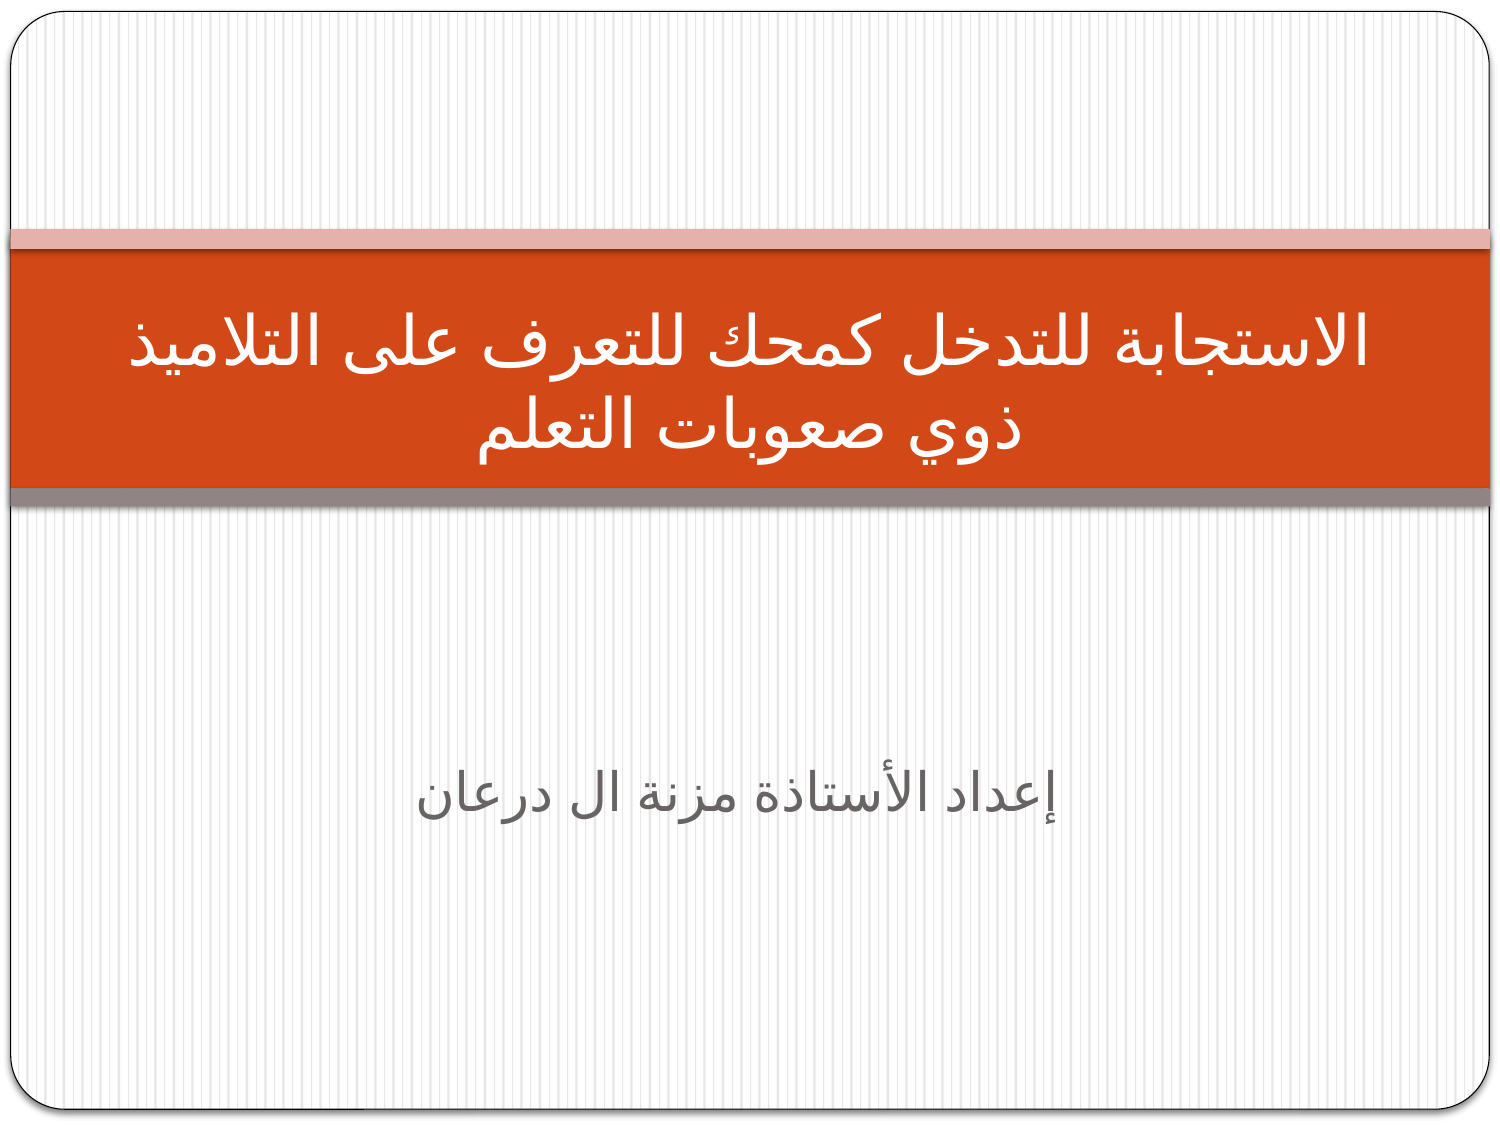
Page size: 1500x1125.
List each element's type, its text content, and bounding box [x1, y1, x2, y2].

subtitle إعداد الأستاذة مزنة ال درعان [112, 750, 1363, 1025]
title الاستجابة للتدخل كمحك للتعرف على التلاميذ ذوي صعوبات التعلم [112, 37, 1388, 563]
